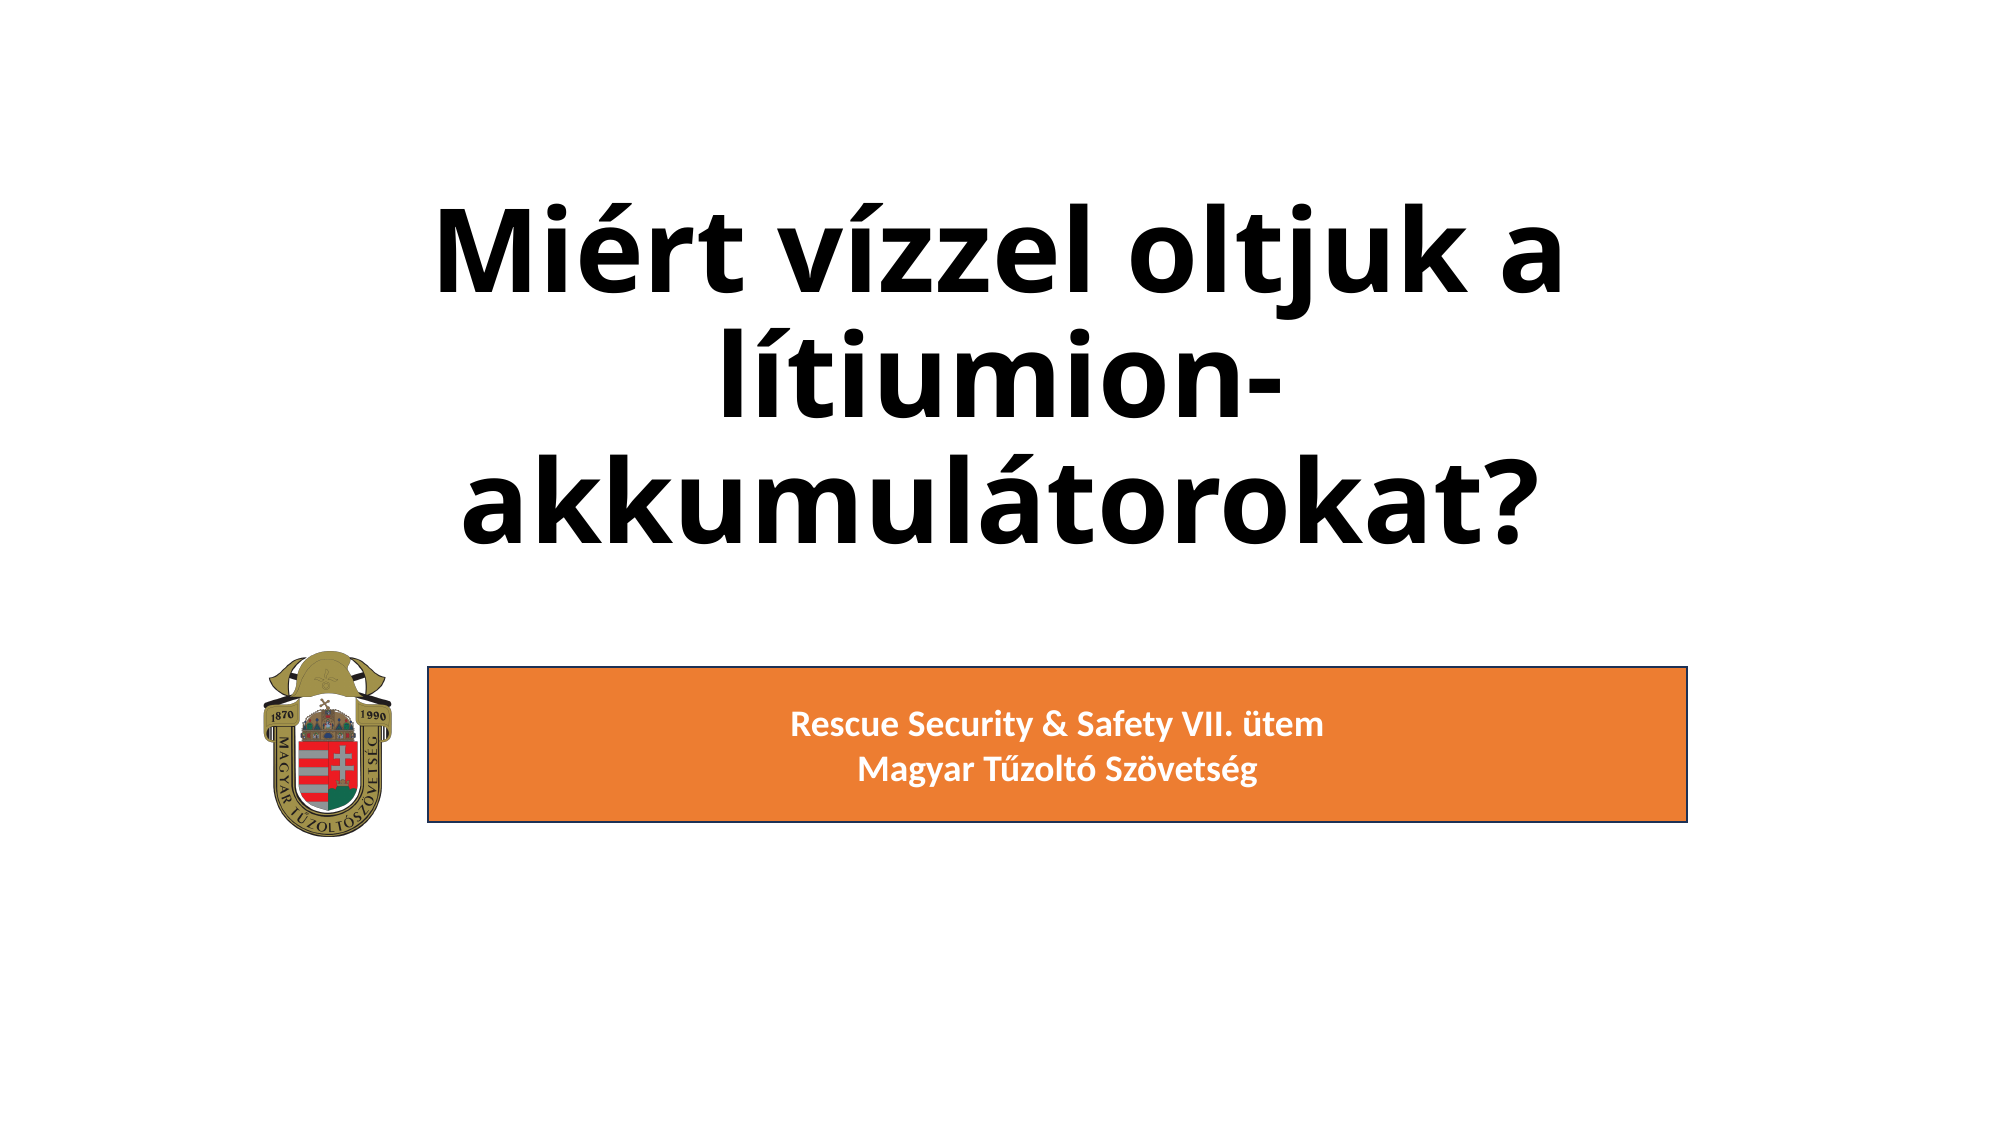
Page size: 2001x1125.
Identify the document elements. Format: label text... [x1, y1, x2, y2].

title Miért vízzel oltjuk a lítiumion-akkumulátorokat? [249, 184, 1750, 576]
picture [234, 651, 421, 837]
